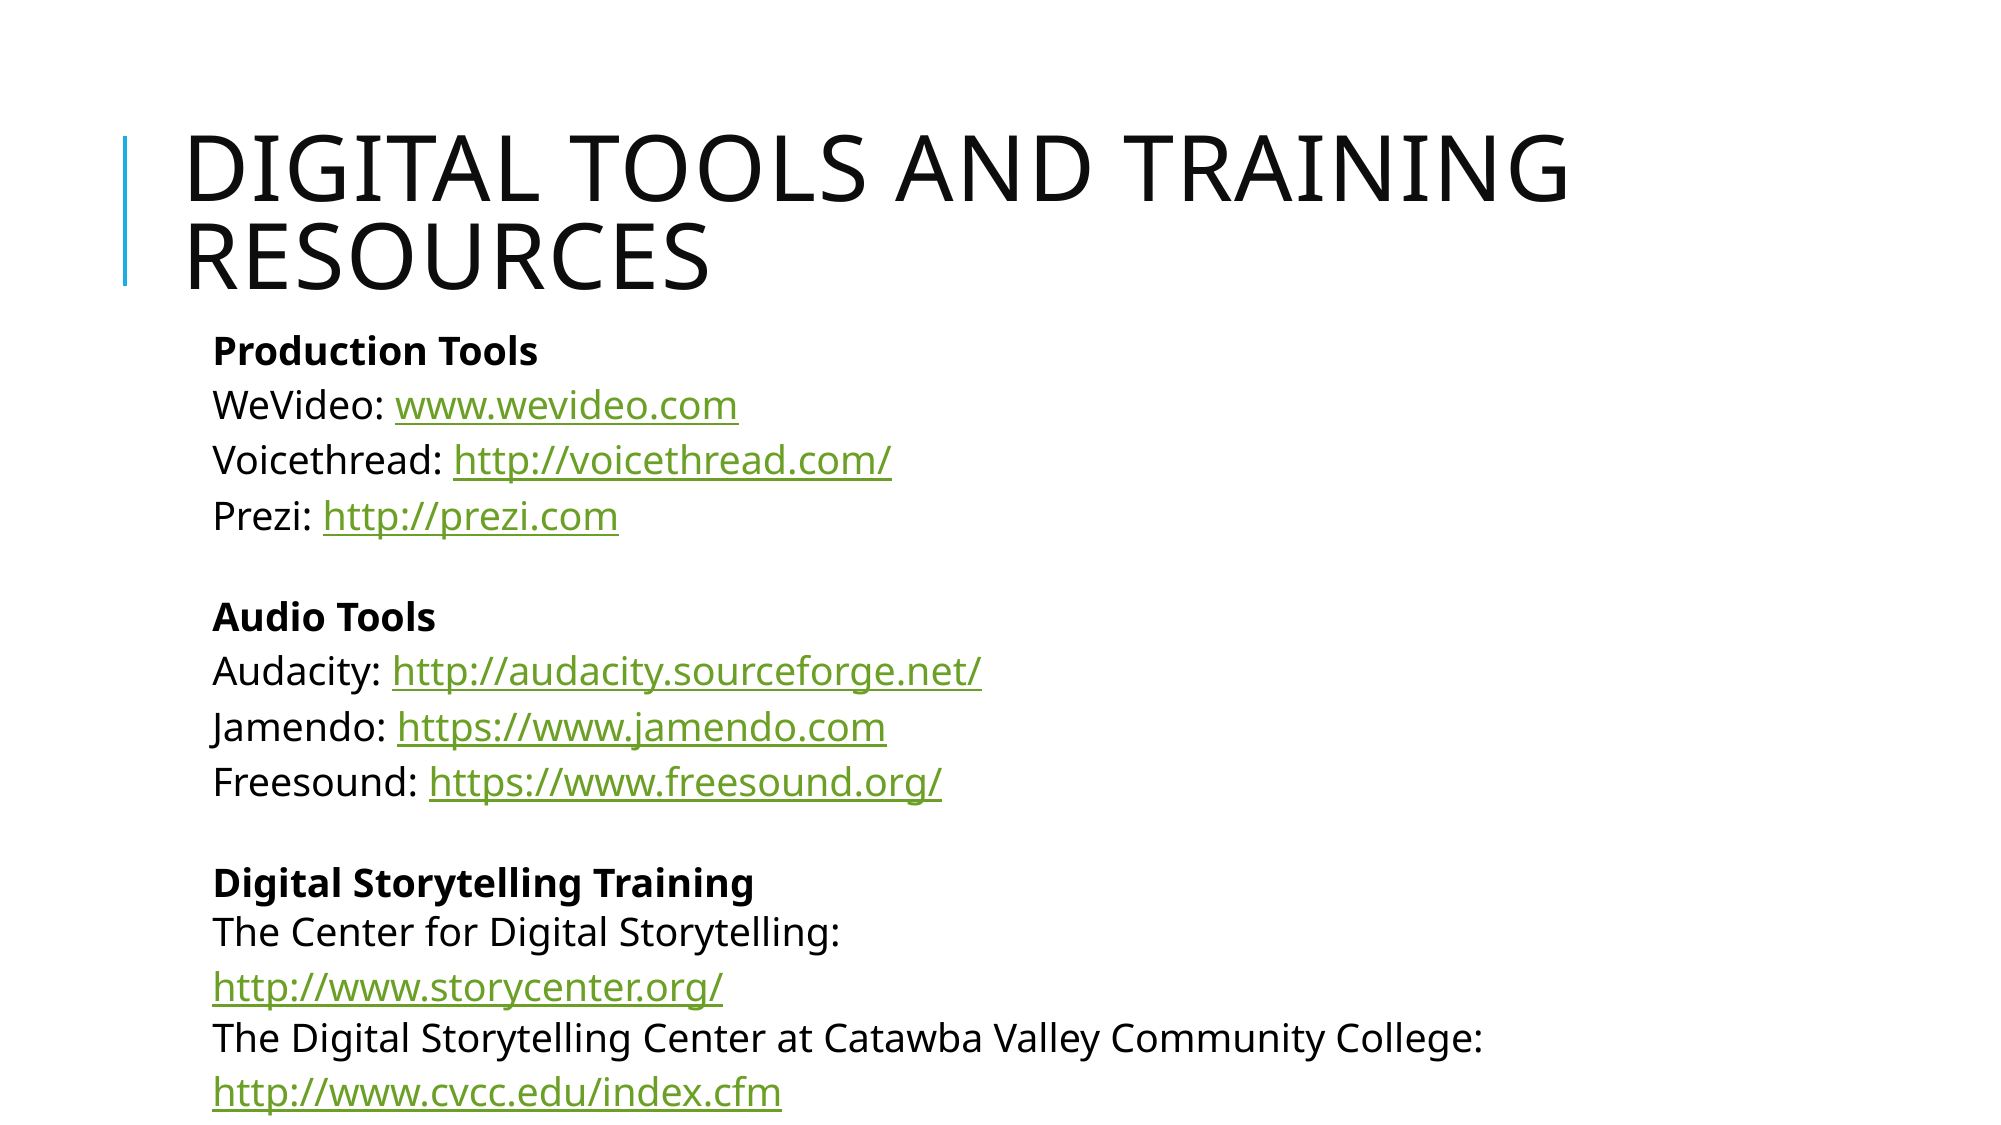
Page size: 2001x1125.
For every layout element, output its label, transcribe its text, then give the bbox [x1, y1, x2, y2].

list Production Tools WeVideo: www.wevideo.com Voicethread: http://voicethread.com/ Prezi: http://prezi.com Audio Tools Audacity: http://audacity.sourceforge.net/ Jamendo: https://www.jamendo.com Freesound: https://www.freesound.org/ Digital Storytelling Training The Center for Digital Storytelling: http://www.storycenter.org/ The Digital Storytelling Center at Catawba Valley Community College: http://www.cvcc.edu/index.cfm [180, 323, 1966, 1125]
title Digital Tools and Training Resources [168, 96, 1918, 342]
